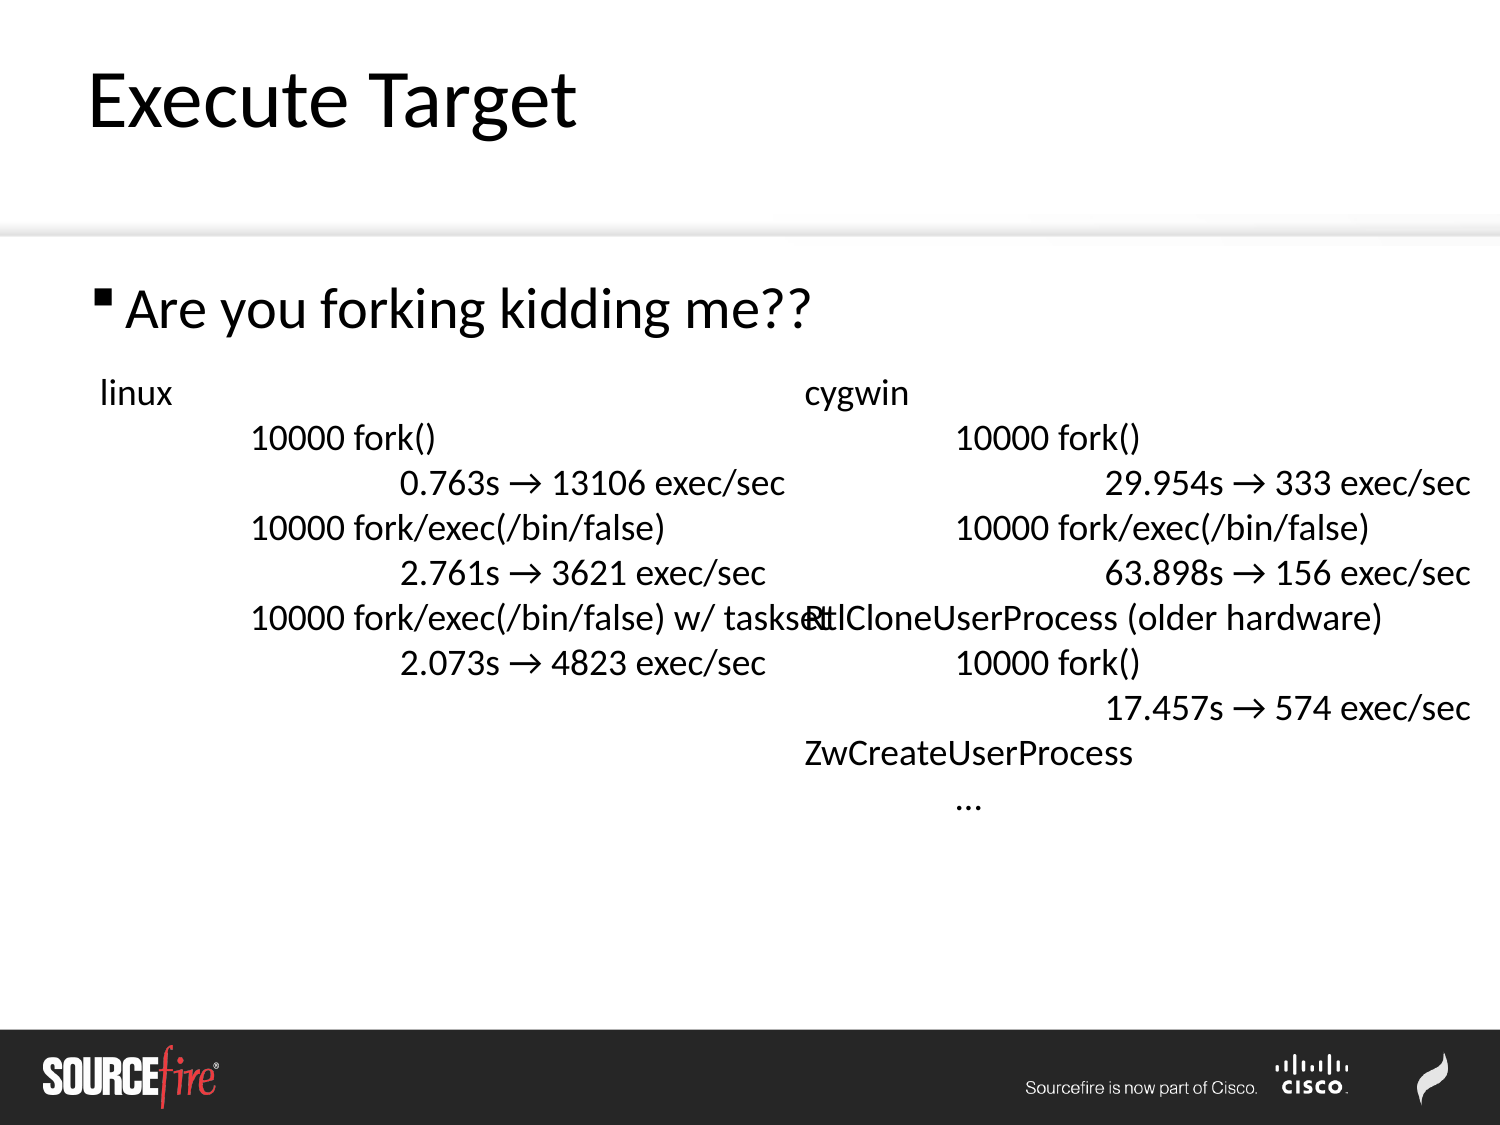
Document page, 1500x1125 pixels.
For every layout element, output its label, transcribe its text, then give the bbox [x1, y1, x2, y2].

picture [1026, 1054, 1348, 1097]
picture [43, 1045, 219, 1109]
picture [1417, 1051, 1448, 1106]
text_box Execute Target [72, 51, 1423, 215]
text_box cygwin 10000 fork() 29.954s → 333 exec/sec 10000 fork/exec(/bin/false) 63.898s → 156 exec/sec RtlCloneUserProcess (older hardware) 10000 fork() 17.457s → 574 exec/sec ZwCreateUserProcess ... [789, 360, 1398, 826]
picture [0, 214, 1500, 246]
text_box linux 10000 fork() 0.763s → 13106 exec/sec 10000 fork/exec(/bin/false) 2.761s → 3621 exec/sec 10000 fork/exec(/bin/false) w/ taskset 2.073s → 4823 exec/sec [85, 360, 771, 781]
text_box Are you forking kidding me?? [75, 262, 1425, 1005]
